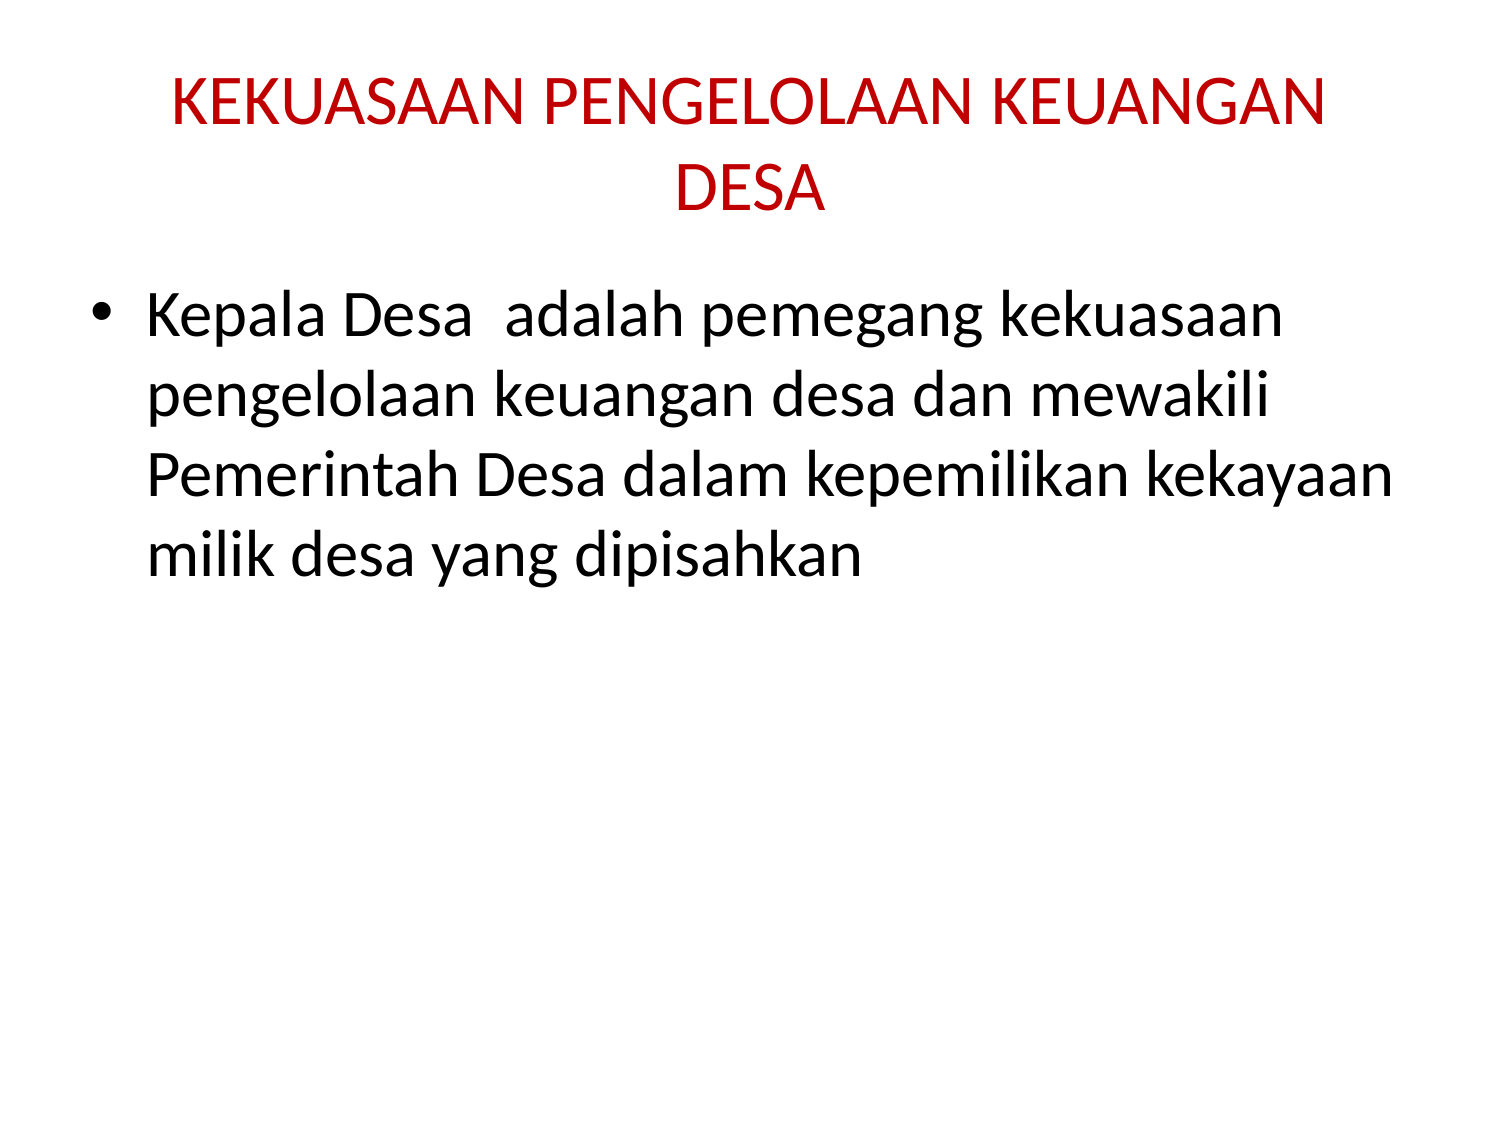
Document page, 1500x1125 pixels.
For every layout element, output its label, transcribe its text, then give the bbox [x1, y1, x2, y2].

title KEKUASAAN PENGELOLAAN KEUANGAN DESA [75, 45, 1425, 233]
list Kepala Desa adalah pemegang kekuasaan pengelolaan keuangan desa dan mewakili Pemerintah Desa dalam kepemilikan kekayaan milik desa yang dipisahkan [75, 262, 1425, 1005]
